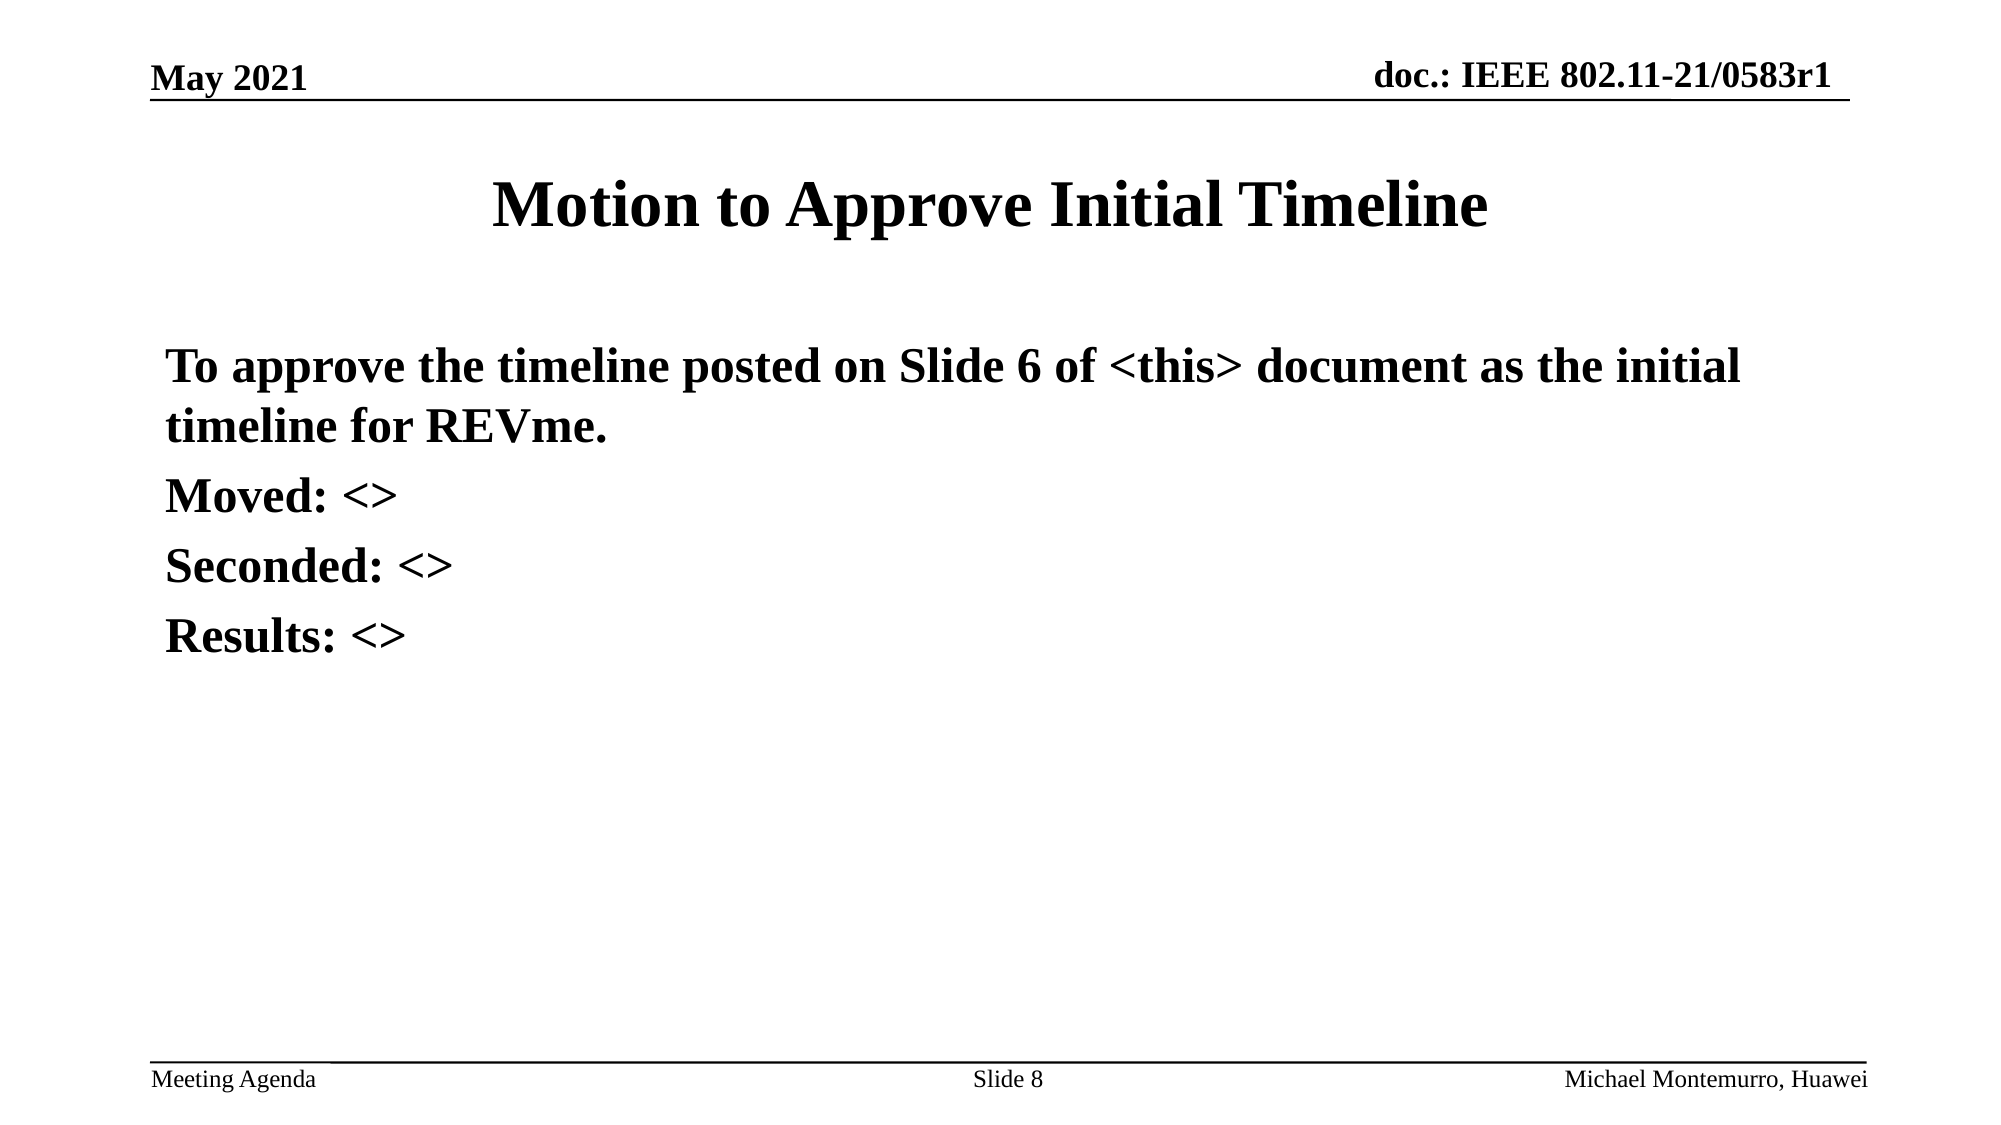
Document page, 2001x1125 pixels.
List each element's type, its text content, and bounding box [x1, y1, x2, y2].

title Motion to Approve Initial Timeline [150, 112, 1850, 288]
footer Michael Montemurro, Huawei [1537, 1061, 1869, 1093]
slide_number Slide 8 [972, 1061, 1045, 1093]
list To approve the timeline posted on Slide 6 of <this> document as the initial timeline for REVme. Moved: <> Seconded: <> Results: <> [150, 324, 1850, 1000]
